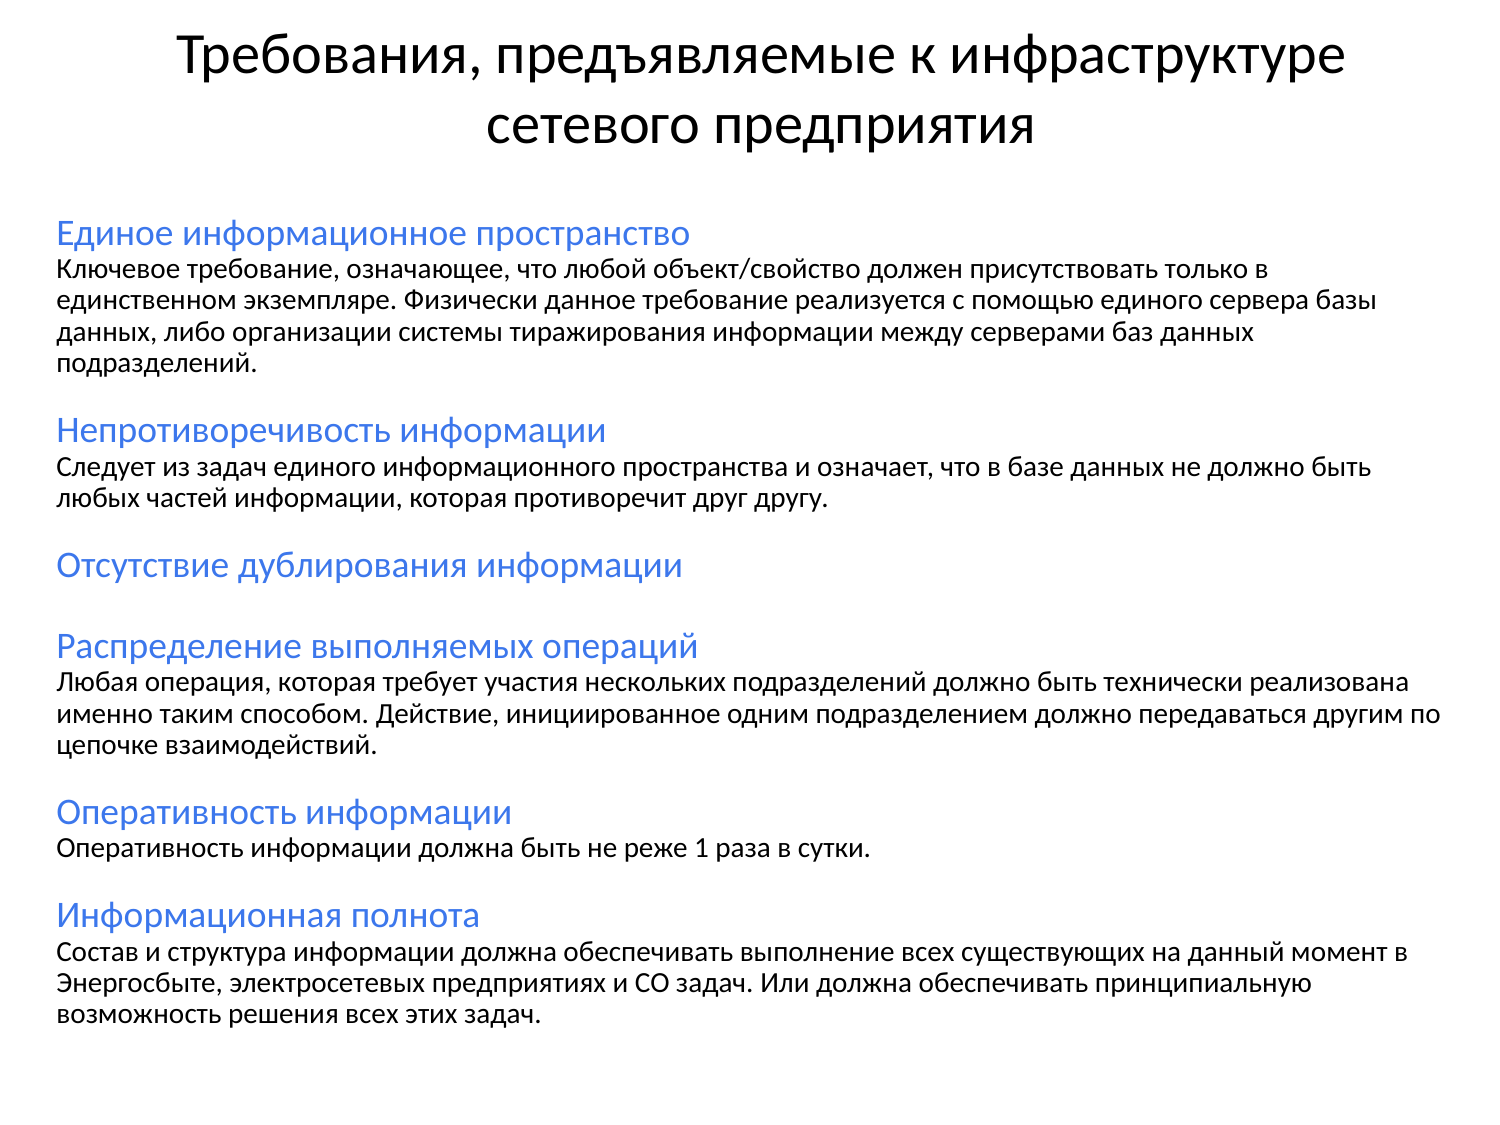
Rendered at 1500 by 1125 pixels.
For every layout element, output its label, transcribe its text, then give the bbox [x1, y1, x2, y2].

title Требования, предъявляемые к инфраструктуре сетевого предприятия [147, 30, 1376, 140]
text_box Единое информационное пространство Ключевое требование, означающее, что любой объект/свойство должен присутствовать только в единственном экземпляре. Физически данное требование реализуется с помощью единого сервера базы данных, либо организации системы тиражирования информации между серверами баз данных подразделений. Непротиворечивость информации Следует из задач единого информационного пространства и означает, что в базе данных не должно быть любых частей информации, которая противоречит друг другу. Отсутствие дублирования информации Распределение выполняемых операций Любая операция, которая требует участия нескольких подразделений должно быть технически реализована именно таким способом. Действие, инициированное одним подразделением должно передаваться другим по цепочке взаимодействий. Оперативность информации Оперативность информации должна быть не реже 1 раза в сутки. Информационная полнота Состав и структура информации должна обеспечивать выполнение всех существующих на данный момент в Энергосбыте, электросетевых предприятиях и СО задач. Или должна обеспечивать принципиальную возможность решения всех этих задач. [41, 160, 1471, 1083]
